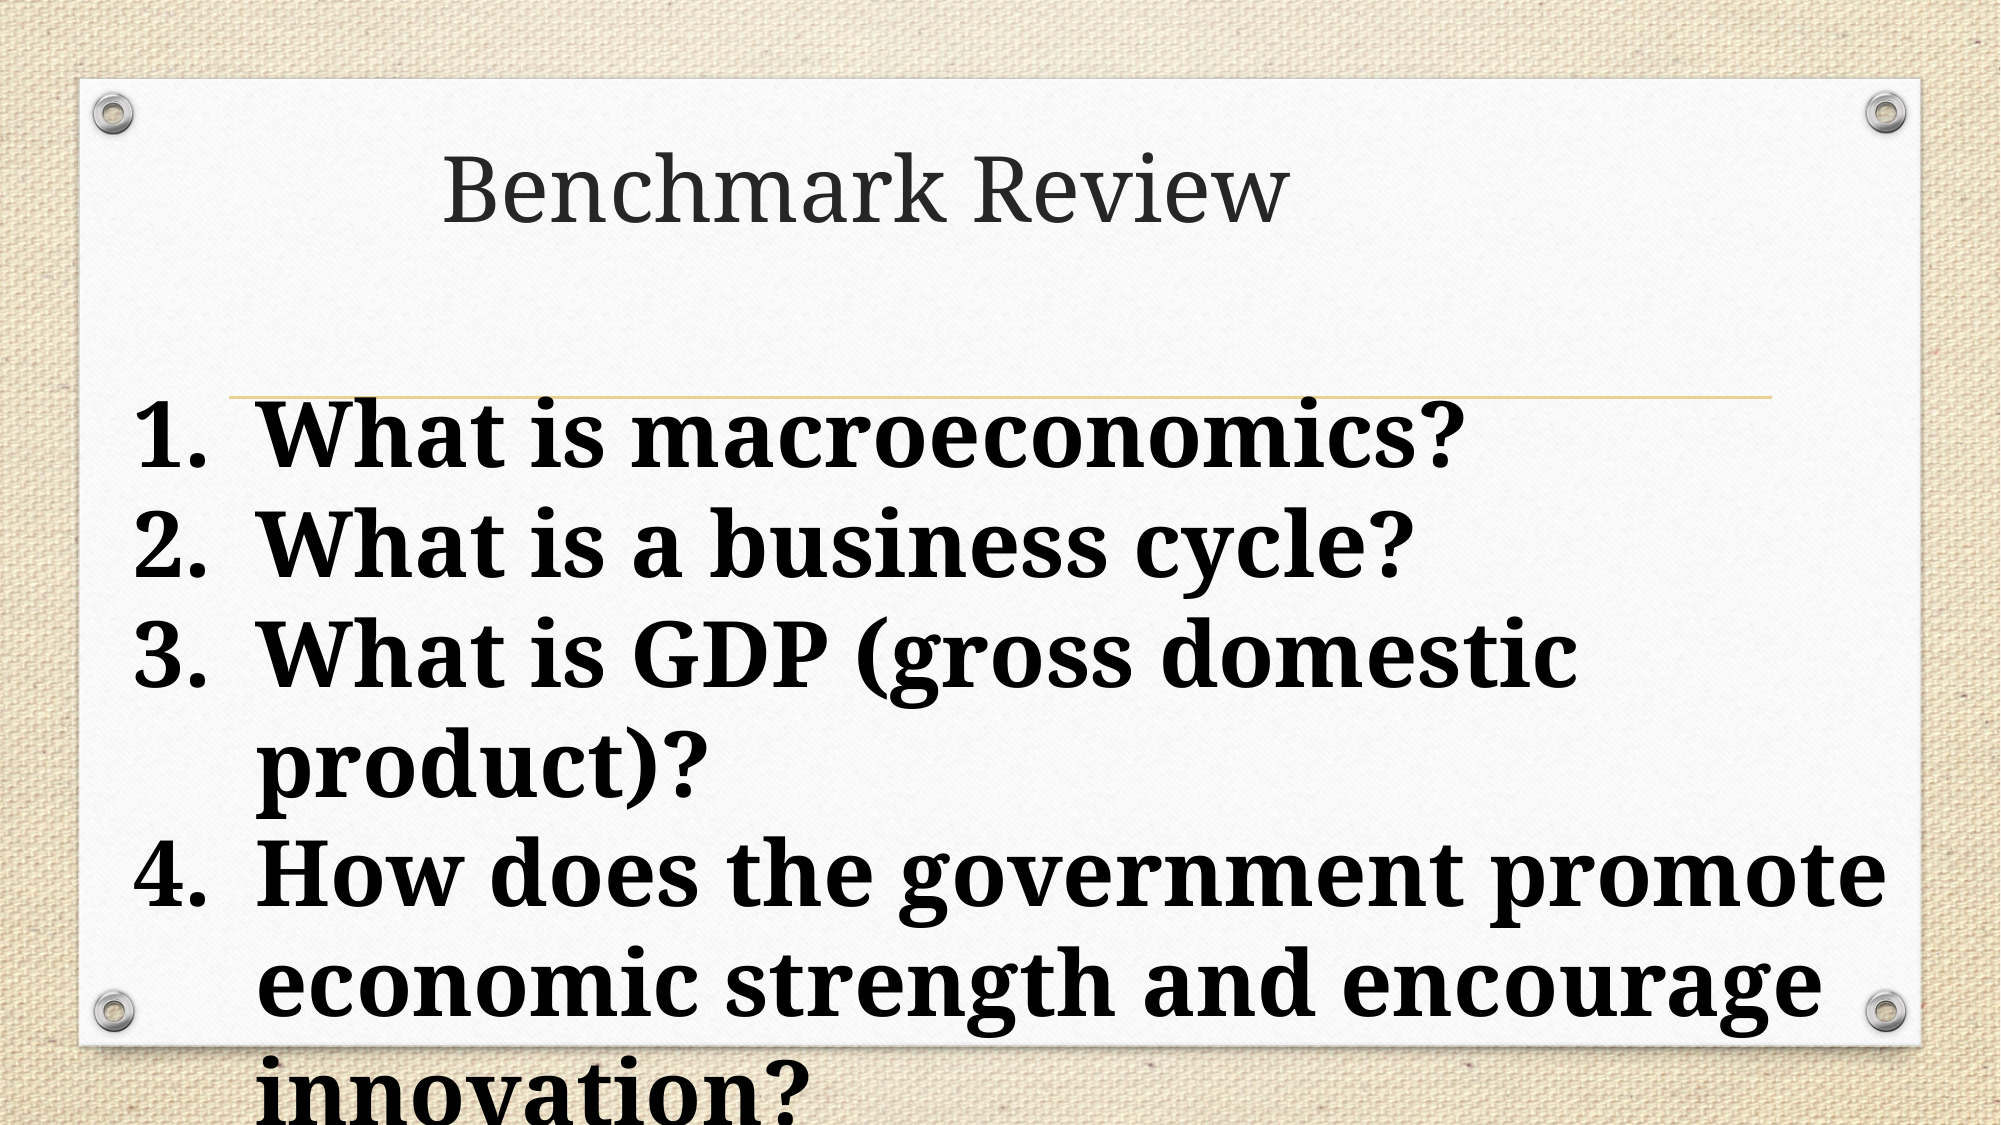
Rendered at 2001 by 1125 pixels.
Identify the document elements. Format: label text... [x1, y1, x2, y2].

text_box What is macroeconomics? What is a business cycle? What is GDP (gross domestic product)? How does the government promote economic strength and encourage innovation? [118, 368, 1957, 1125]
picture [0, 0, 2001, 1125]
title Benchmark Review [78, 79, 1654, 293]
